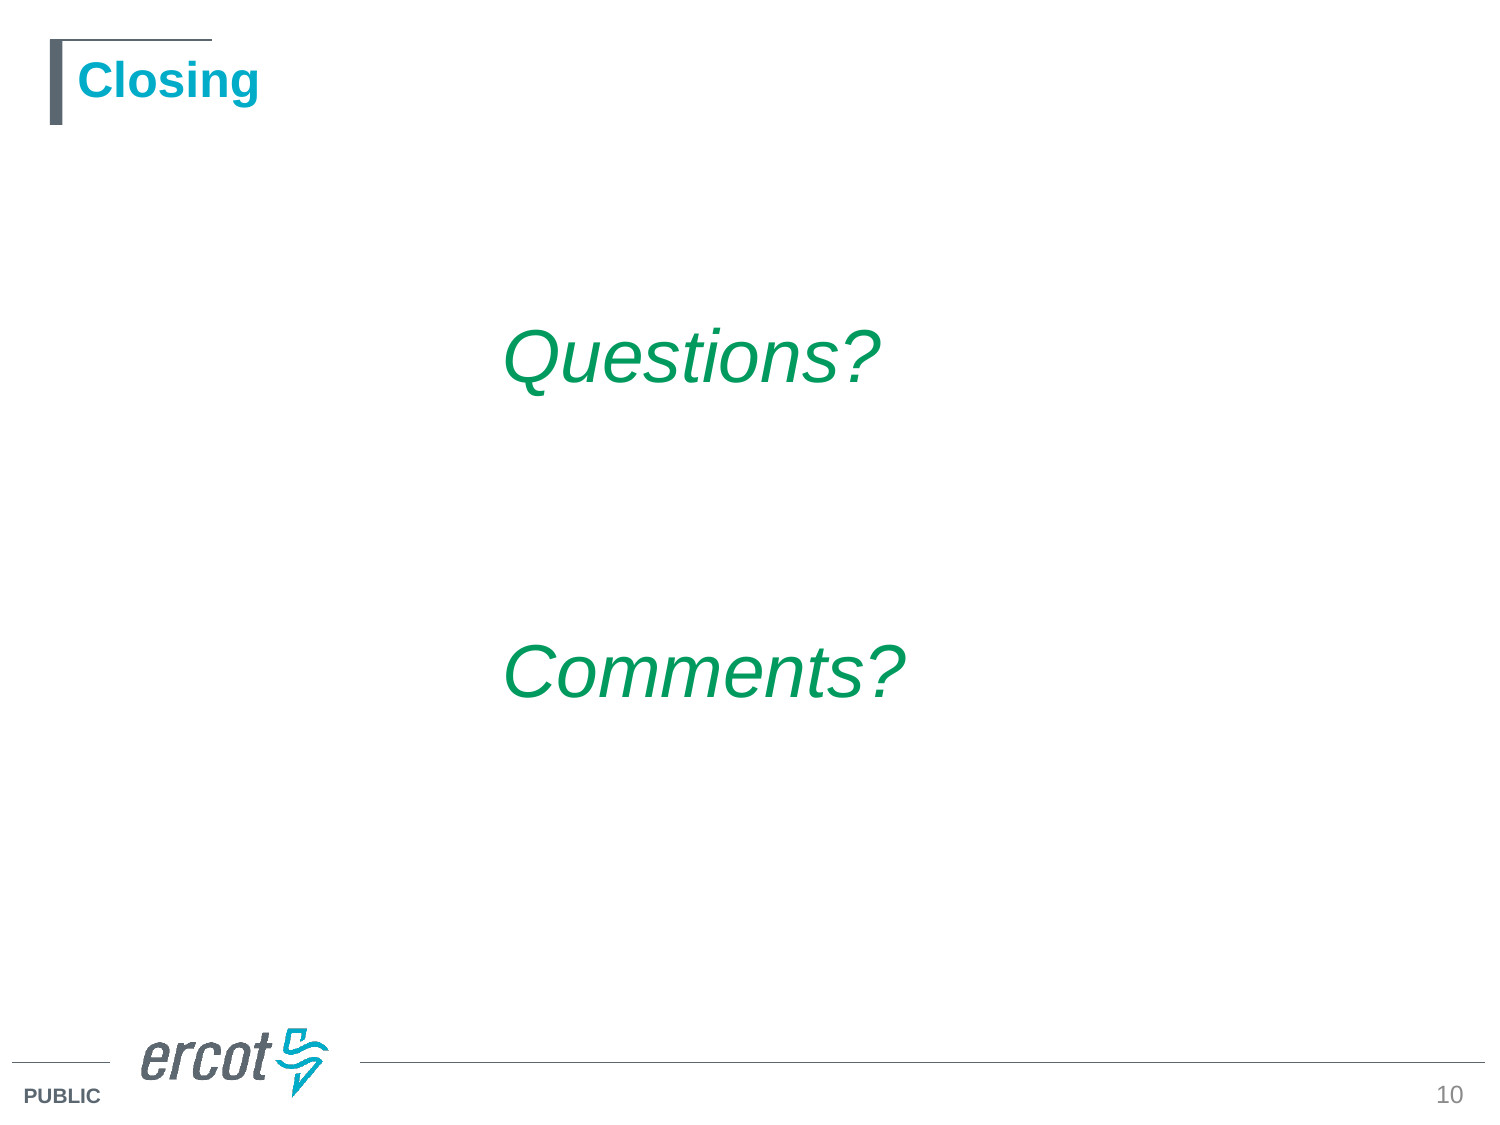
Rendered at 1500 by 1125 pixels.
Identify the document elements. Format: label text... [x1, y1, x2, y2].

title Closing [62, 39, 1288, 125]
text_box Questions? Comments? [487, 299, 1175, 838]
slide_number 10 [1412, 1076, 1488, 1112]
picture [137, 1024, 332, 1100]
